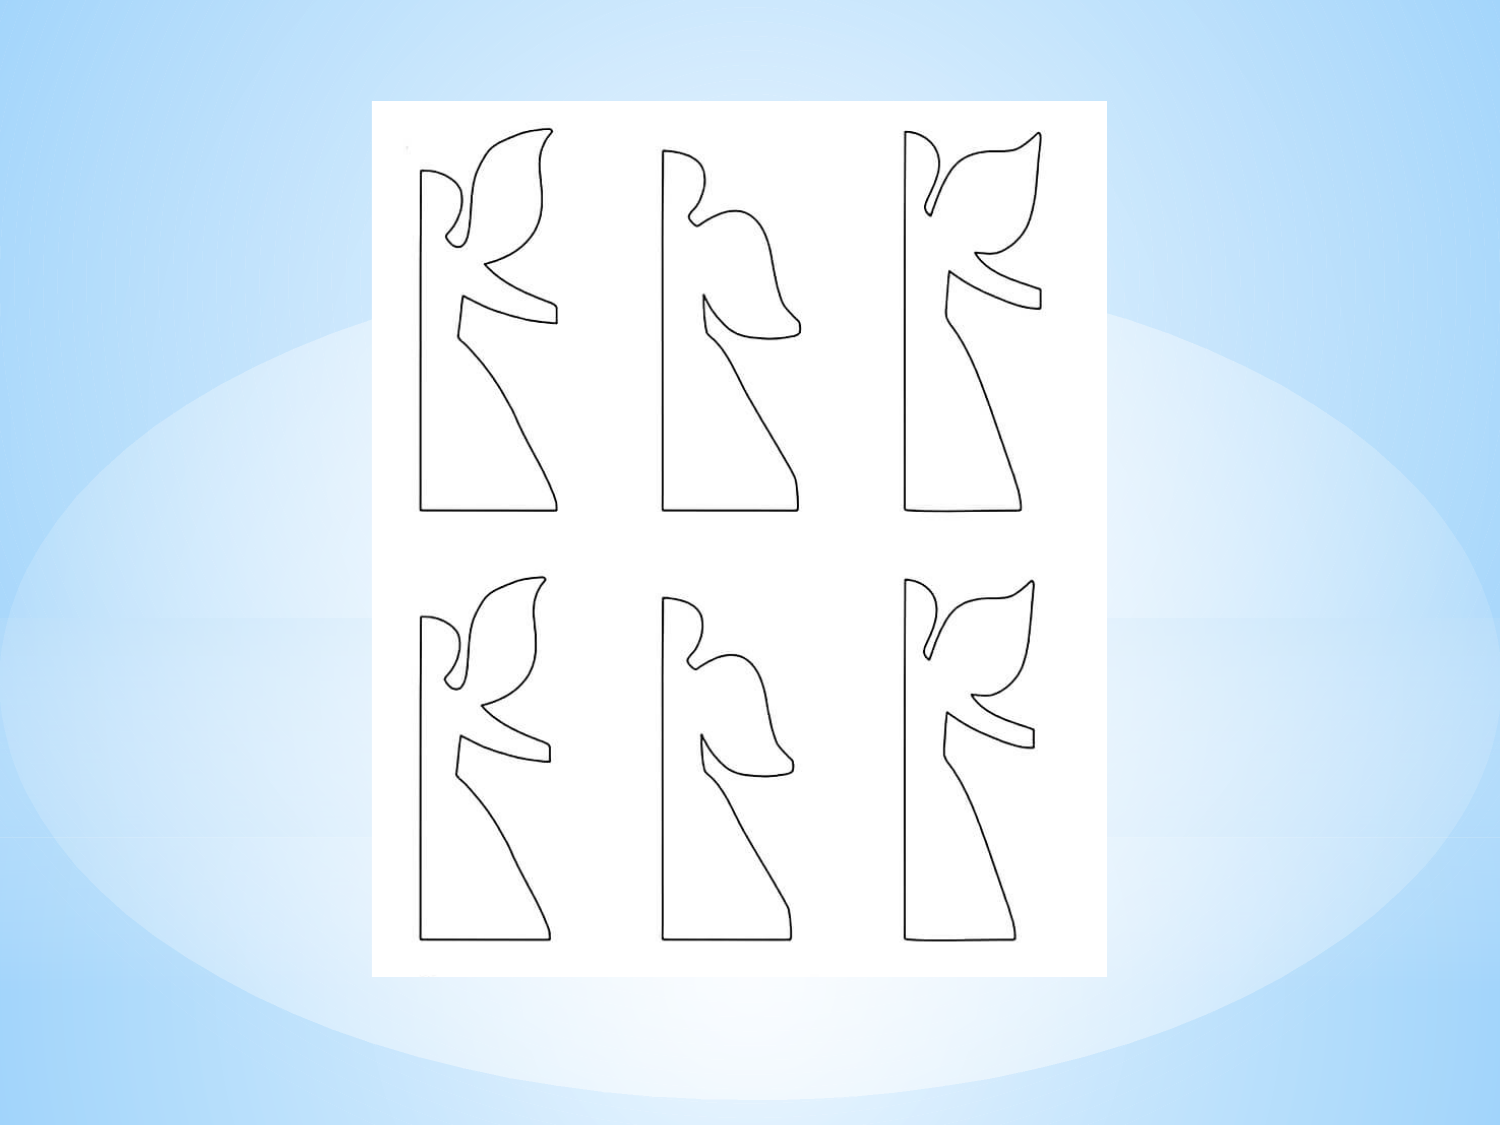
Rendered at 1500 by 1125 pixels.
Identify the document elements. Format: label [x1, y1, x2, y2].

picture [371, 100, 1108, 977]
